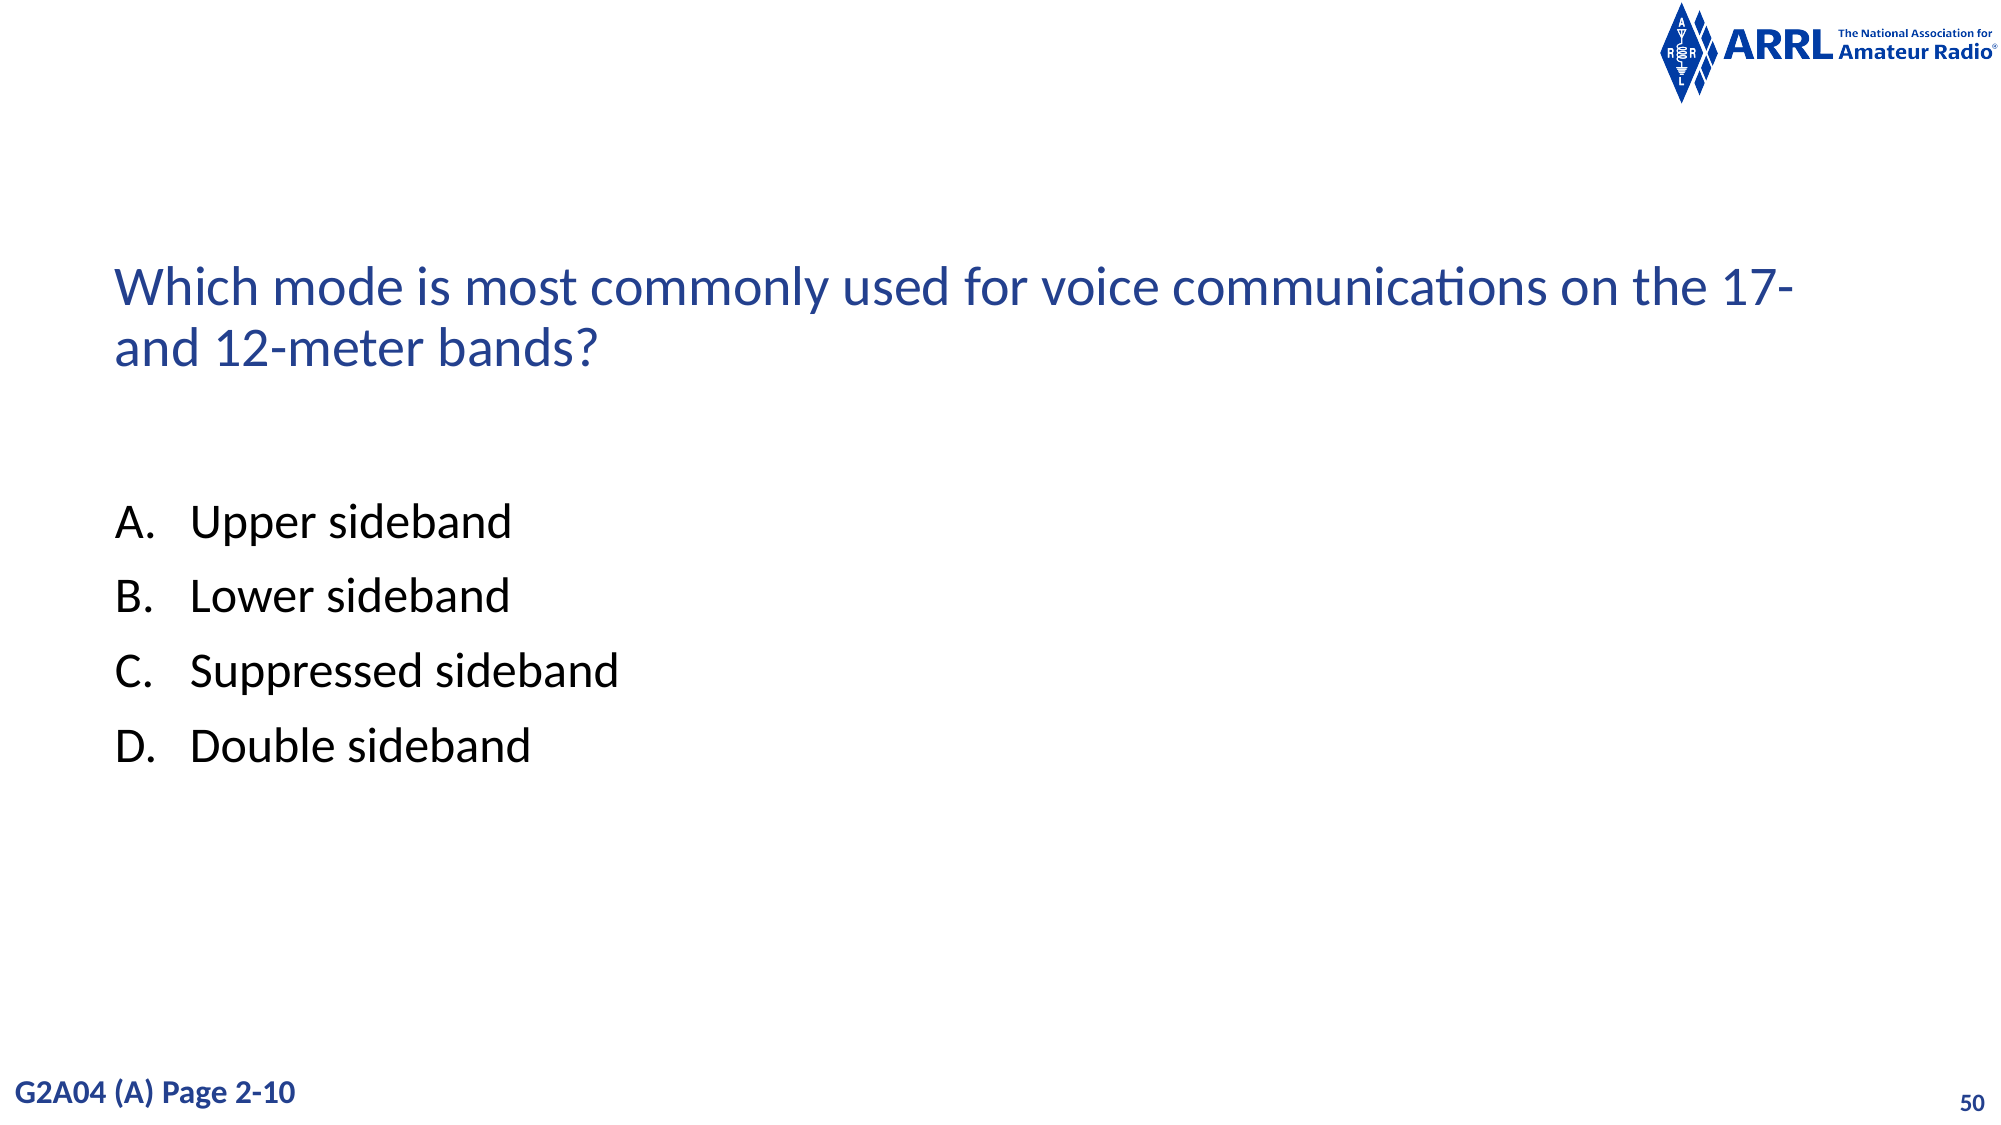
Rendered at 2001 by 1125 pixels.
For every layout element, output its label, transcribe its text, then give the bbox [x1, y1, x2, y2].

title Which mode is most commonly used for voice communications on the 17- and 12-meter bands? [99, 249, 1900, 388]
picture [1658, 0, 1999, 106]
text_box G2A04 (A) Page 2-10 [0, 1062, 1313, 1118]
list Upper sideband Lower sideband Suppressed sideband Double sideband [99, 487, 1900, 1005]
text_box 50 [1899, 1079, 2000, 1125]
